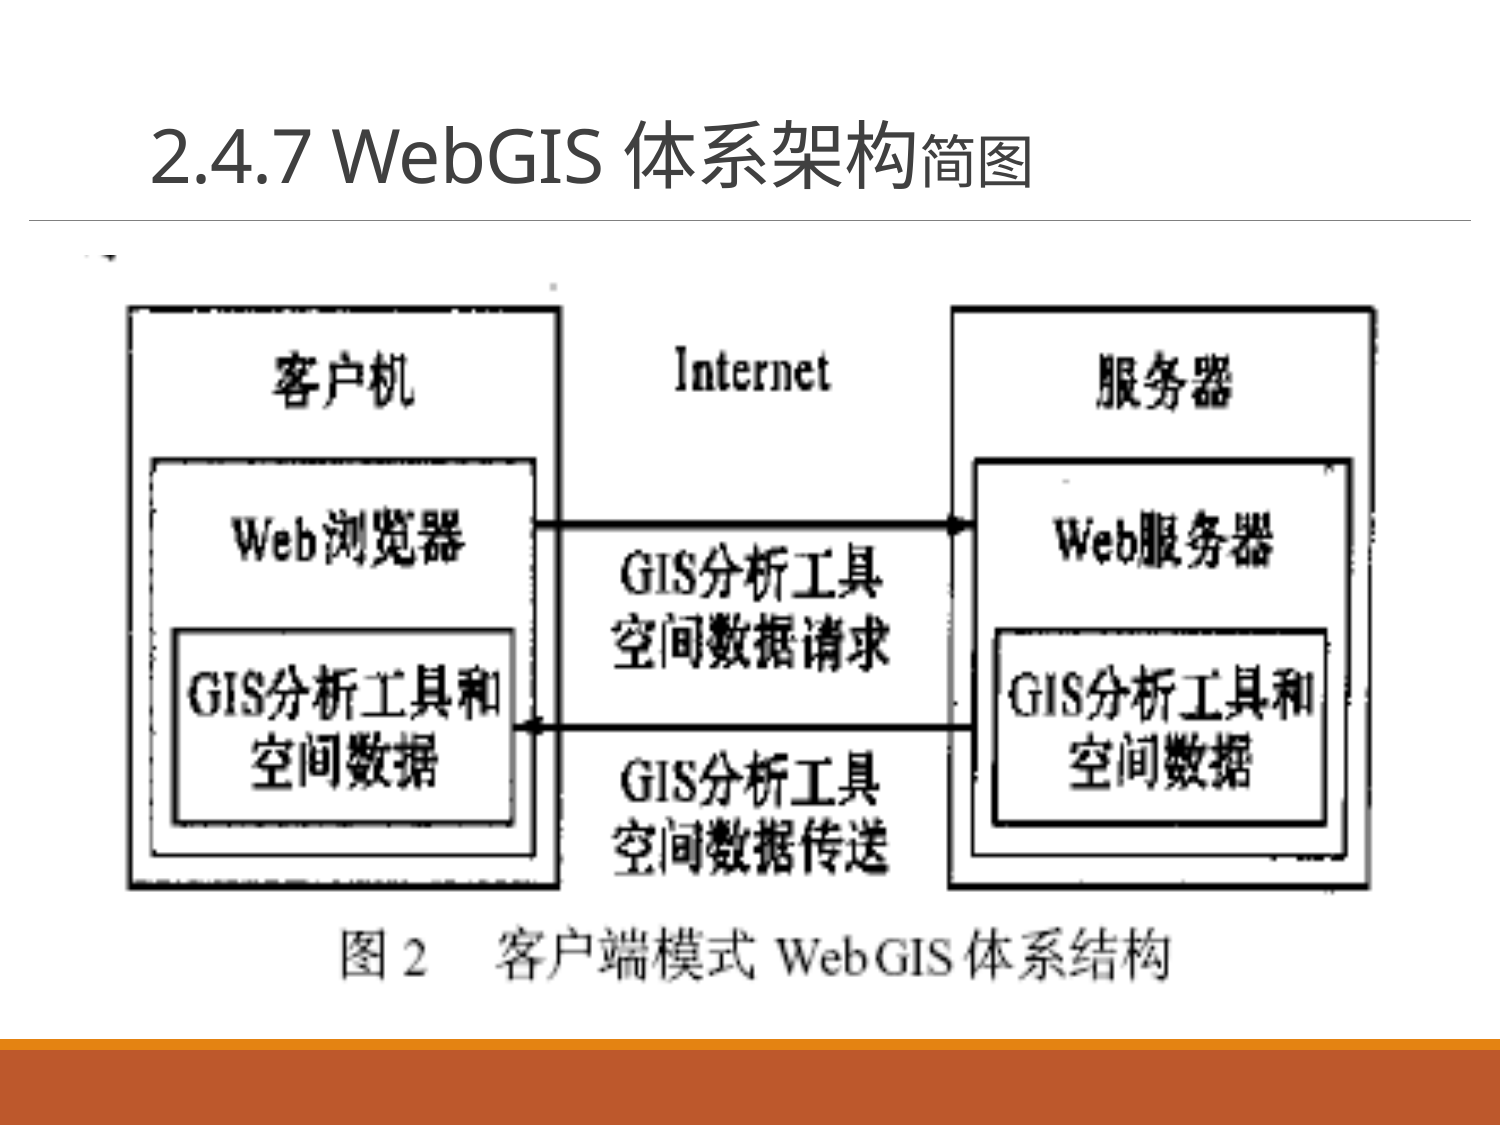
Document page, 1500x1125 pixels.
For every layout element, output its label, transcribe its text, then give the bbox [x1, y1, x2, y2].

title 2.4.7 WebGIS体系架构简图 [134, 47, 1373, 206]
picture [76, 254, 1424, 1011]
